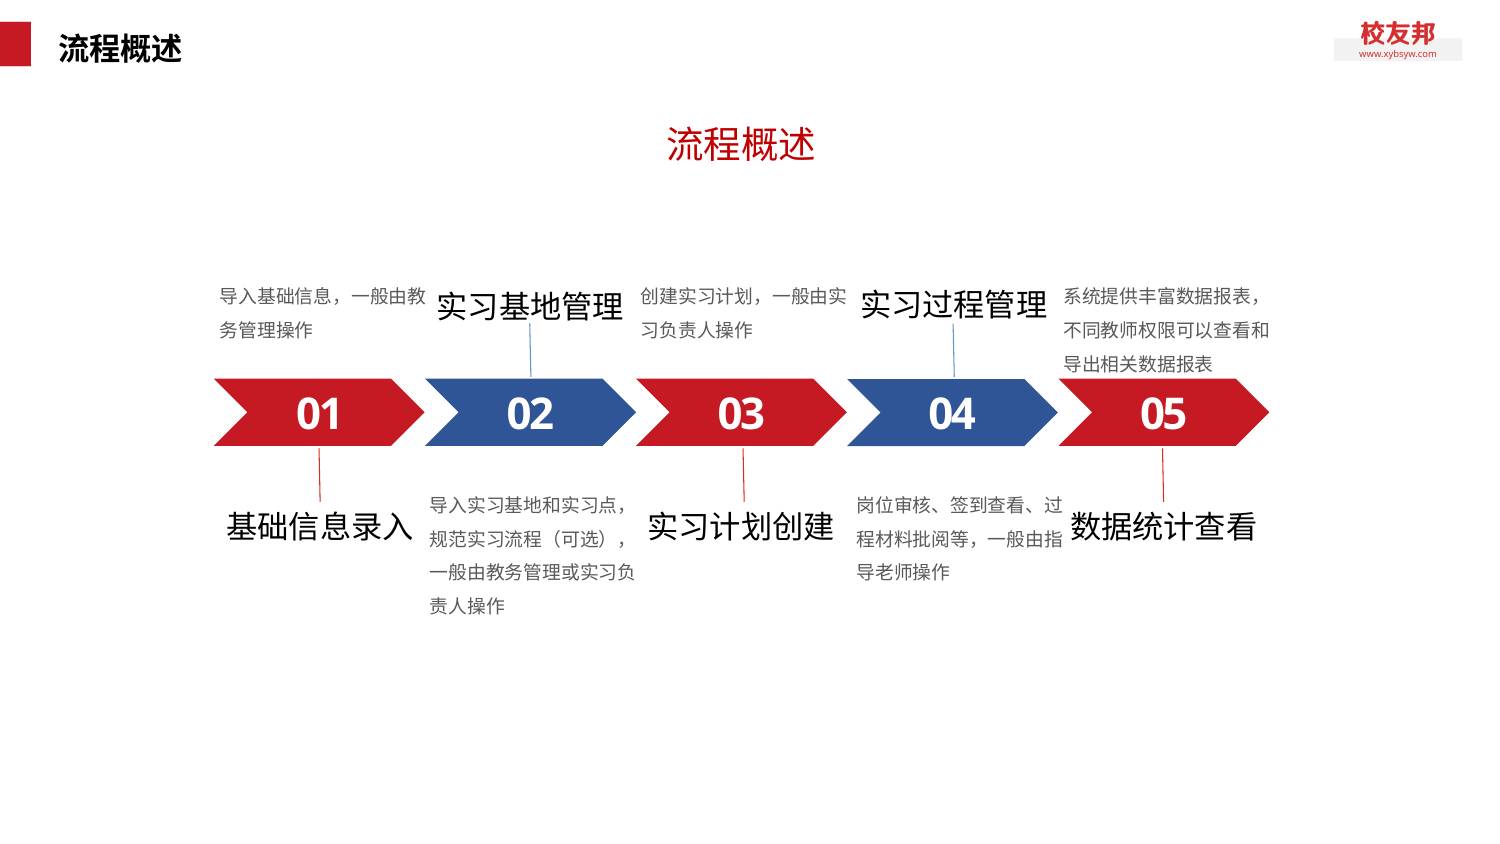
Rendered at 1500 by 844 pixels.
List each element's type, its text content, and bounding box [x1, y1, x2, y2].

text_box 岗位审核、签到查看、过程材料批阅等，一般由指导老师操作 [848, 476, 1077, 590]
text_box 实习过程管理 [841, 279, 1055, 328]
text_box 基础信息录入 [208, 501, 432, 551]
picture [1361, 21, 1435, 45]
text_box 01 [293, 386, 346, 439]
text_box [633, 377, 849, 447]
text_box [1056, 381, 1271, 447]
text_box 02 [504, 385, 557, 439]
text_box 数据统计查看 [1052, 501, 1276, 551]
text_box 04 [925, 385, 979, 439]
text_box 流程概述 [50, 21, 491, 75]
text_box 05 [1137, 385, 1191, 439]
text_box [211, 377, 427, 447]
text_box [844, 377, 1060, 448]
text_box 创建实习计划，一般由实习负责人操作 [633, 268, 867, 347]
text_box [422, 377, 638, 447]
text_box 实习计划创建 [629, 501, 848, 551]
text_box 导入基础信息，一般由教务管理操作 [212, 268, 446, 347]
text_box 系统提供丰富数据报表，不同教师权限可以查看和导出相关数据报表 [1055, 268, 1294, 381]
text_box 实习基地管理 [446, 281, 633, 331]
text_box 流程概述 [455, 115, 1027, 173]
text_box 导入实习基地和实习点，规范实习流程（可选），一般由教务管理或实习负责人操作 [422, 476, 661, 623]
text_box [0, 21, 31, 67]
text_box 03 [715, 385, 768, 439]
